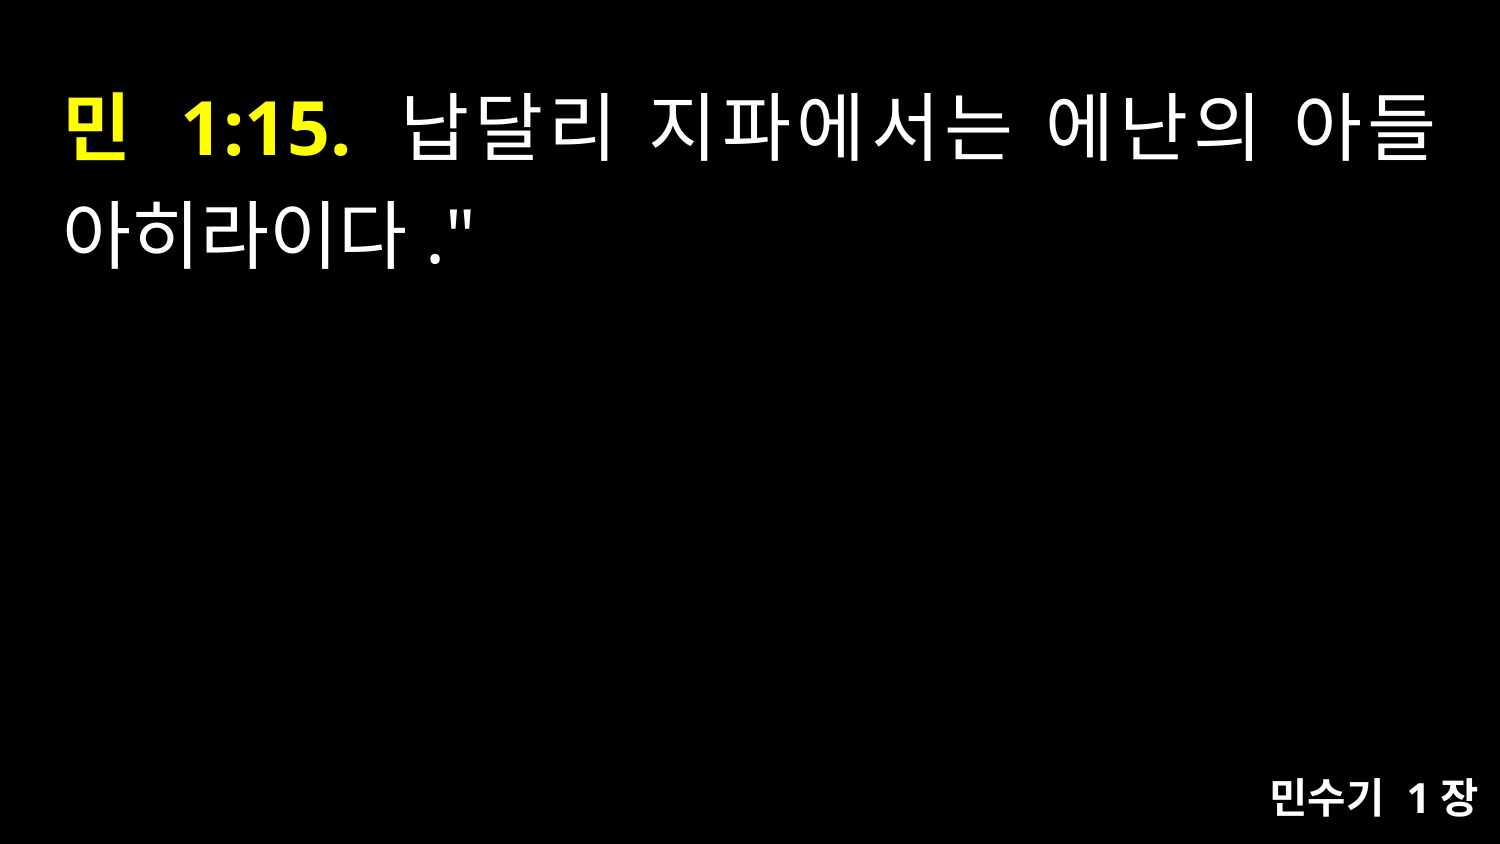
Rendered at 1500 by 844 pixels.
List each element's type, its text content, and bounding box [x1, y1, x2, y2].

title 민 1:15. 납달리 지파에서는 에난의 아들 아히라이다." [0, 0, 1500, 844]
subtitle 민수기 1장 [916, 770, 1500, 844]
